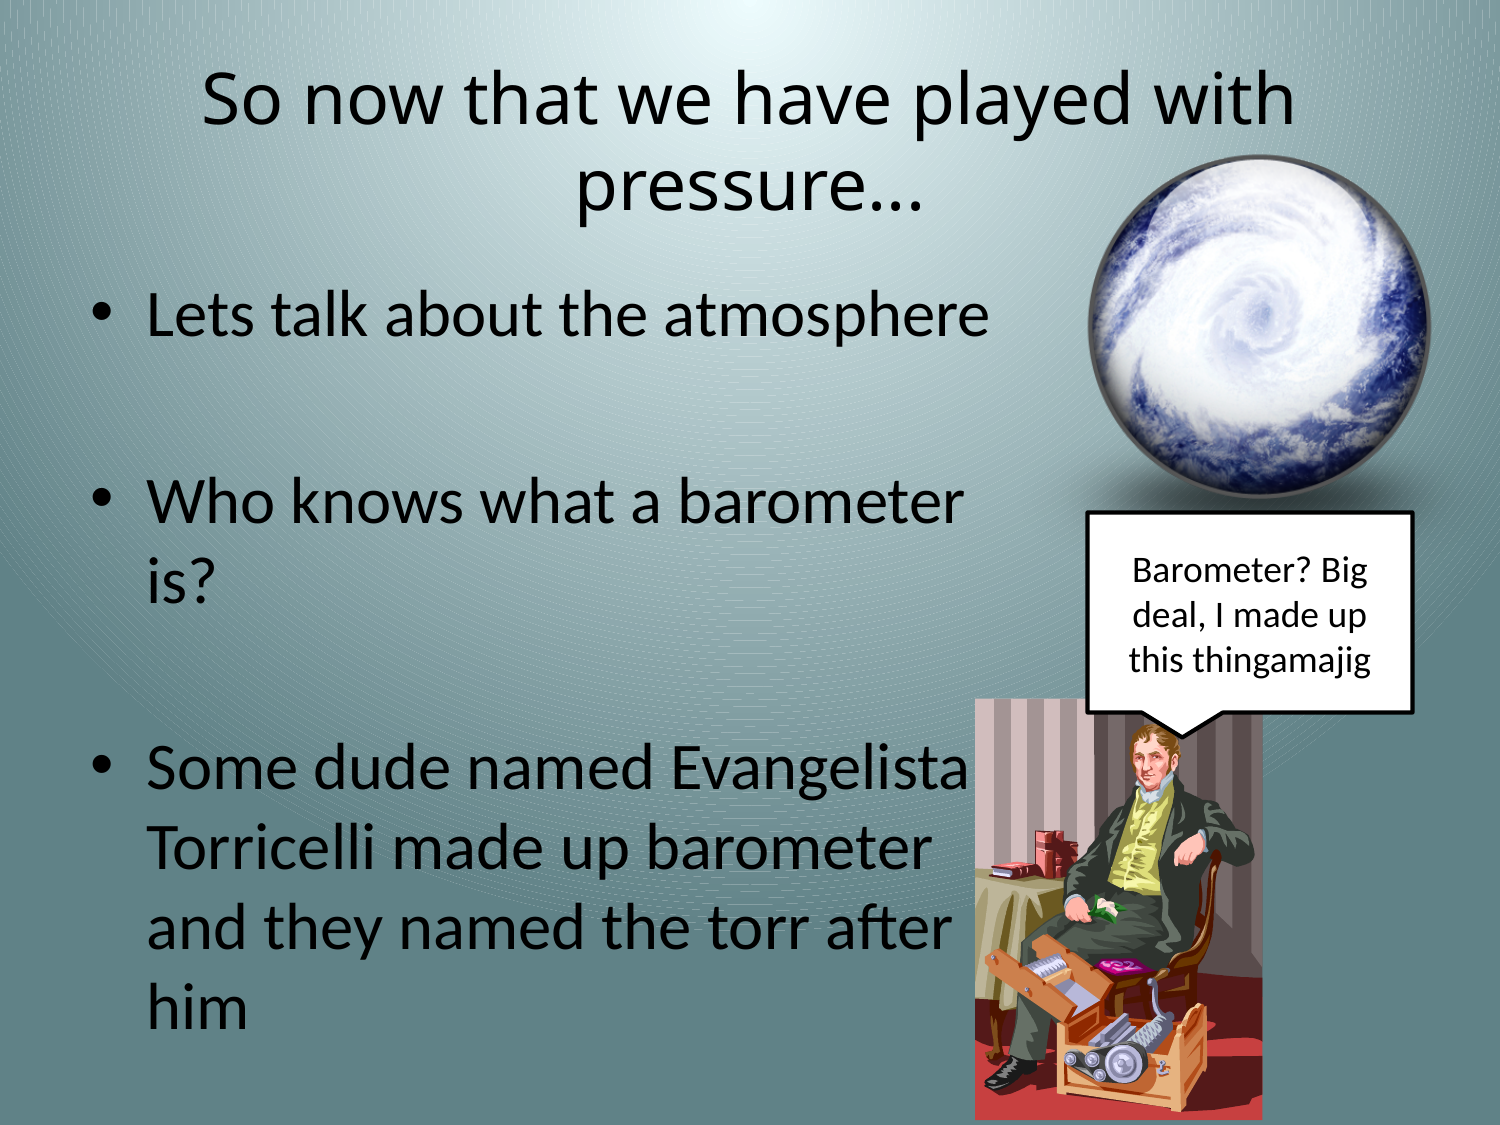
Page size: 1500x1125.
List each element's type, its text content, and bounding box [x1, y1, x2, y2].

picture [1016, 149, 1500, 571]
title So now that we have played with pressure... [75, 45, 1425, 233]
picture [974, 693, 1268, 1125]
list Lets talk about the atmosphere Who knows what a barometer is? Some dude named Evangelista Torricelli made up barometer and they named the torr after him [75, 262, 1013, 1063]
text_box Barometer? Big deal, I made up this thingamajig [1085, 580, 1415, 715]
